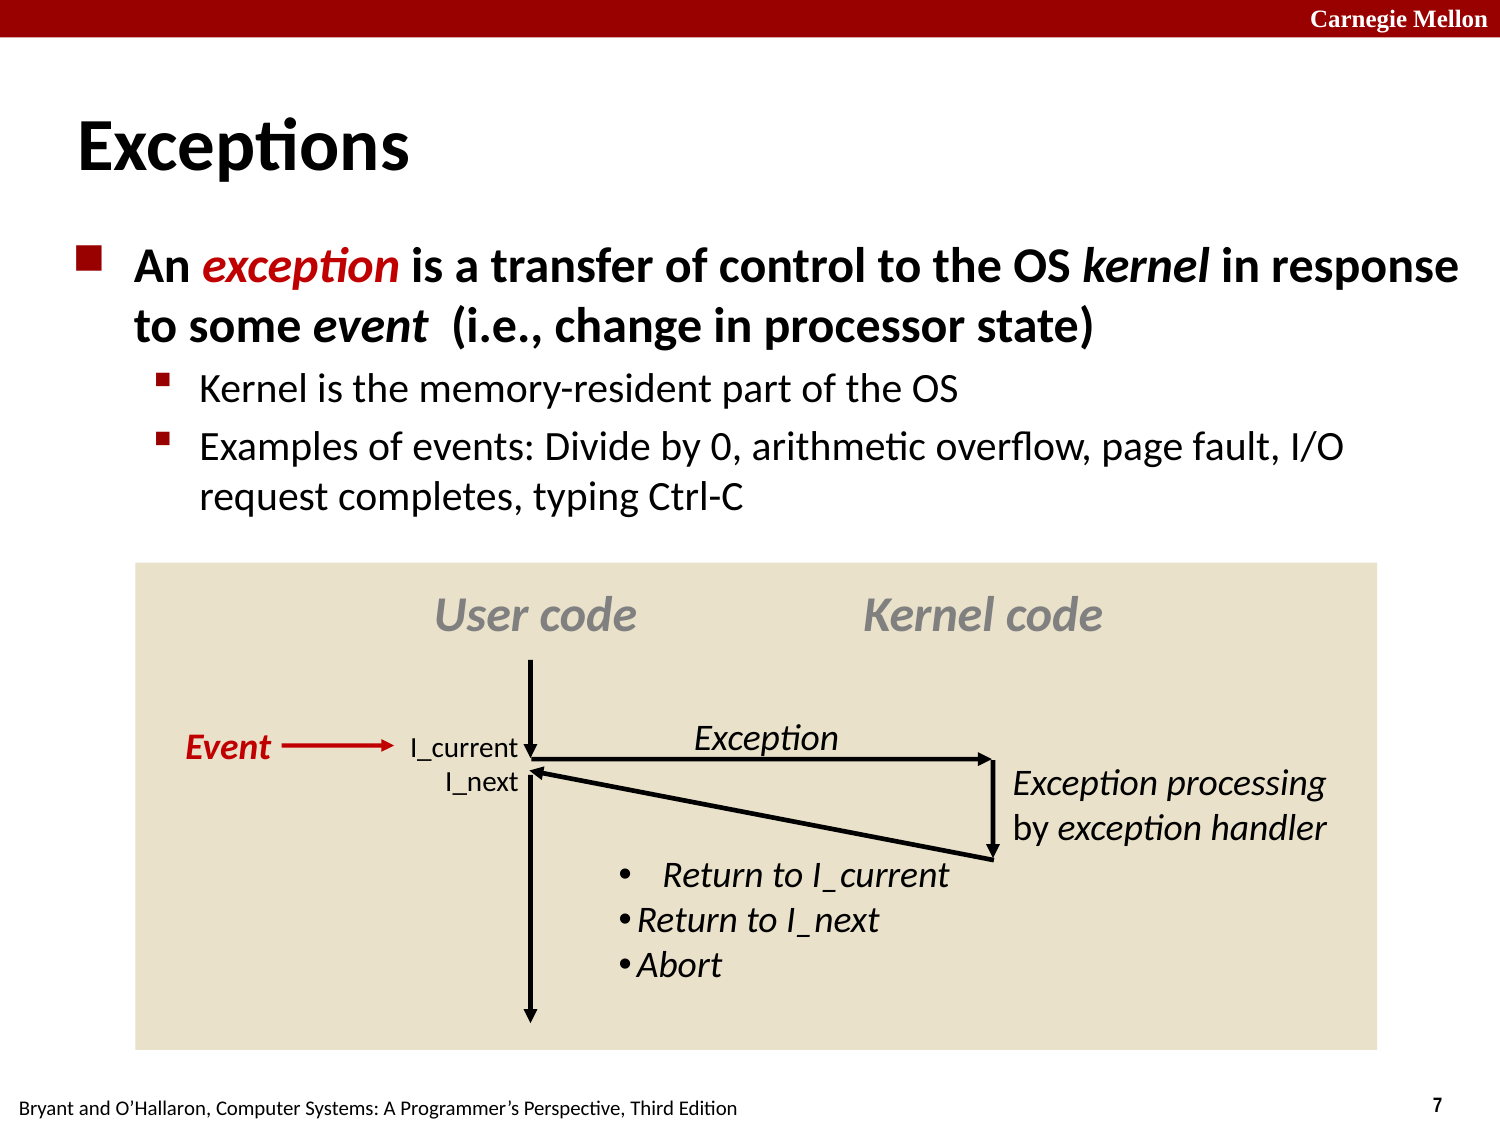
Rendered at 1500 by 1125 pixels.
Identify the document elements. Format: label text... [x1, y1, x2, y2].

list An exception is a transfer of control to the OS kernel in response to some event (i.e., change in processor state) Kernel is the memory-resident part of the OS Examples of events: Divide by 0, arithmetic overflow, page fault, I/O request completes, typing Ctrl-C [62, 224, 1488, 538]
text_box Exception [678, 705, 855, 765]
title Exceptions [62, 87, 613, 182]
text_box [986, 760, 997, 859]
text_box Return to I_current Return to I_next Abort [603, 843, 965, 993]
text_box I_current [395, 721, 534, 771]
text_box Kernel code [848, 574, 1119, 649]
text_box [524, 805, 537, 1024]
text_box [534, 766, 906, 843]
text_box Exception processing by exception handler [997, 750, 1350, 900]
text_box [281, 739, 395, 752]
text_box [135, 562, 1378, 1050]
text_box User code [419, 574, 653, 649]
text_box Event [170, 715, 303, 775]
text_box I_next [430, 754, 534, 805]
text_box [855, 752, 992, 766]
